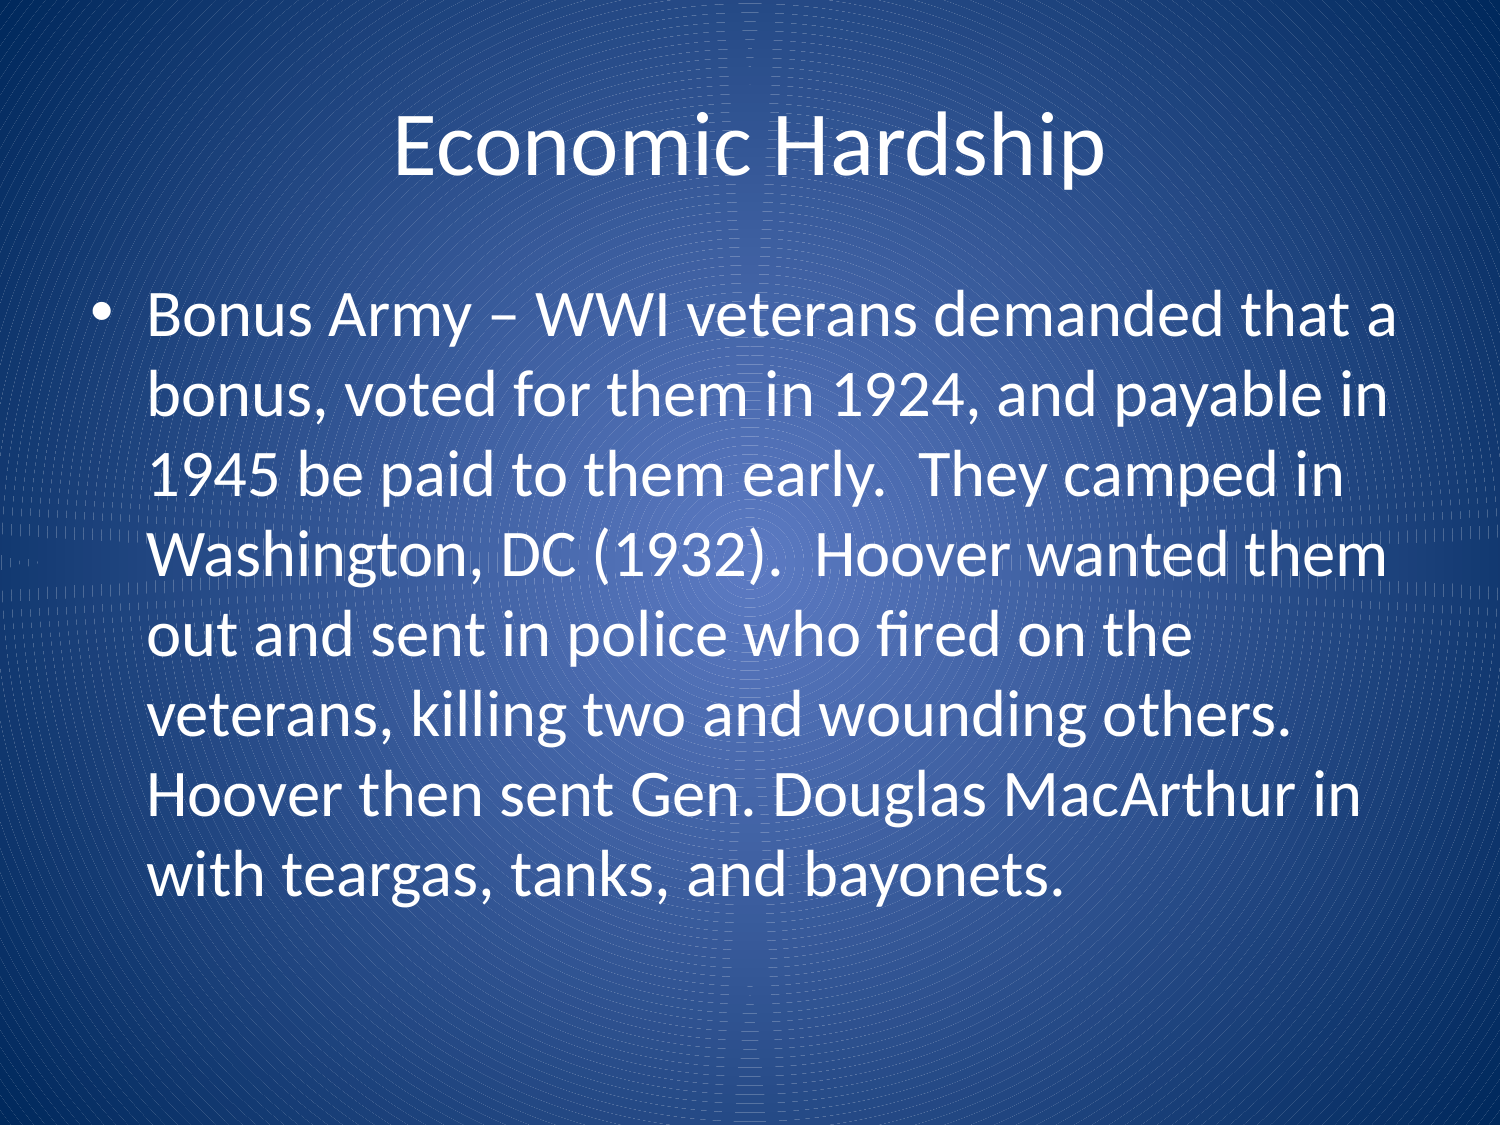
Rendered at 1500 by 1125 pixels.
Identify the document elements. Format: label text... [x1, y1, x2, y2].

list Bonus Army – WWI veterans demanded that a bonus, voted for them in 1924, and payable in 1945 be paid to them early. They camped in Washington, DC (1932). Hoover wanted them out and sent in police who fired on the veterans, killing two and wounding others. Hoover then sent Gen. Douglas MacArthur in with teargas, tanks, and bayonets. [75, 262, 1425, 1005]
title Economic Hardship [75, 45, 1425, 233]
